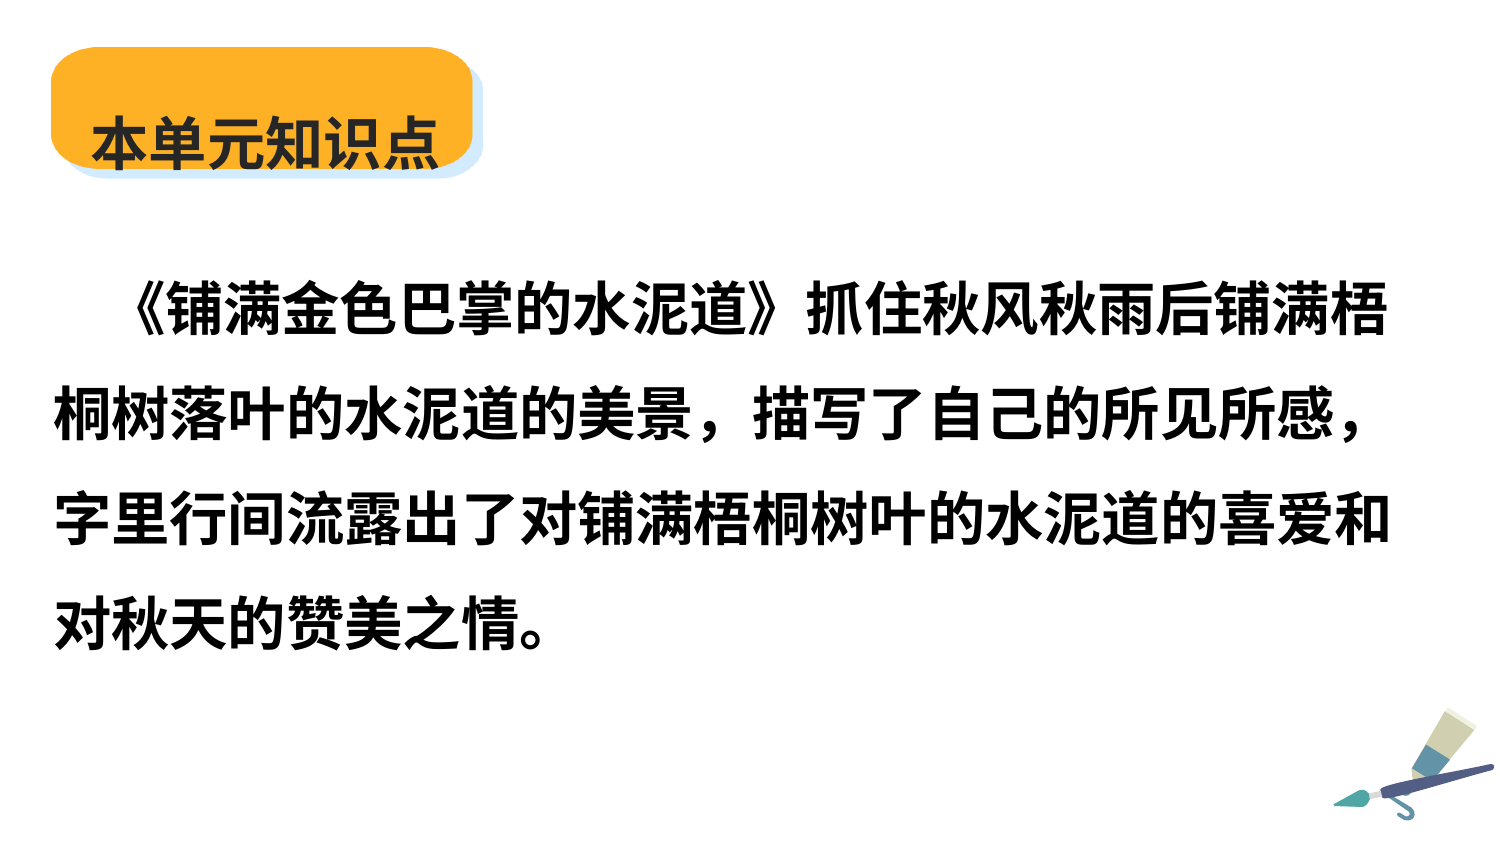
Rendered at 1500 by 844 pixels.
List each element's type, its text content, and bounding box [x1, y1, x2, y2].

text_box 本单元知识点 [76, 179, 483, 184]
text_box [1358, 708, 1481, 844]
picture [51, 47, 483, 179]
text_box 《铺满金色巴掌的水泥道》抓住秋风秋雨后铺满梧桐树落叶的水泥道的美景，描写了自己的所见所感，字里行间流露出了对铺满梧桐树叶的水泥道的喜爱和对秋天的赞美之情。 [42, 231, 1458, 663]
